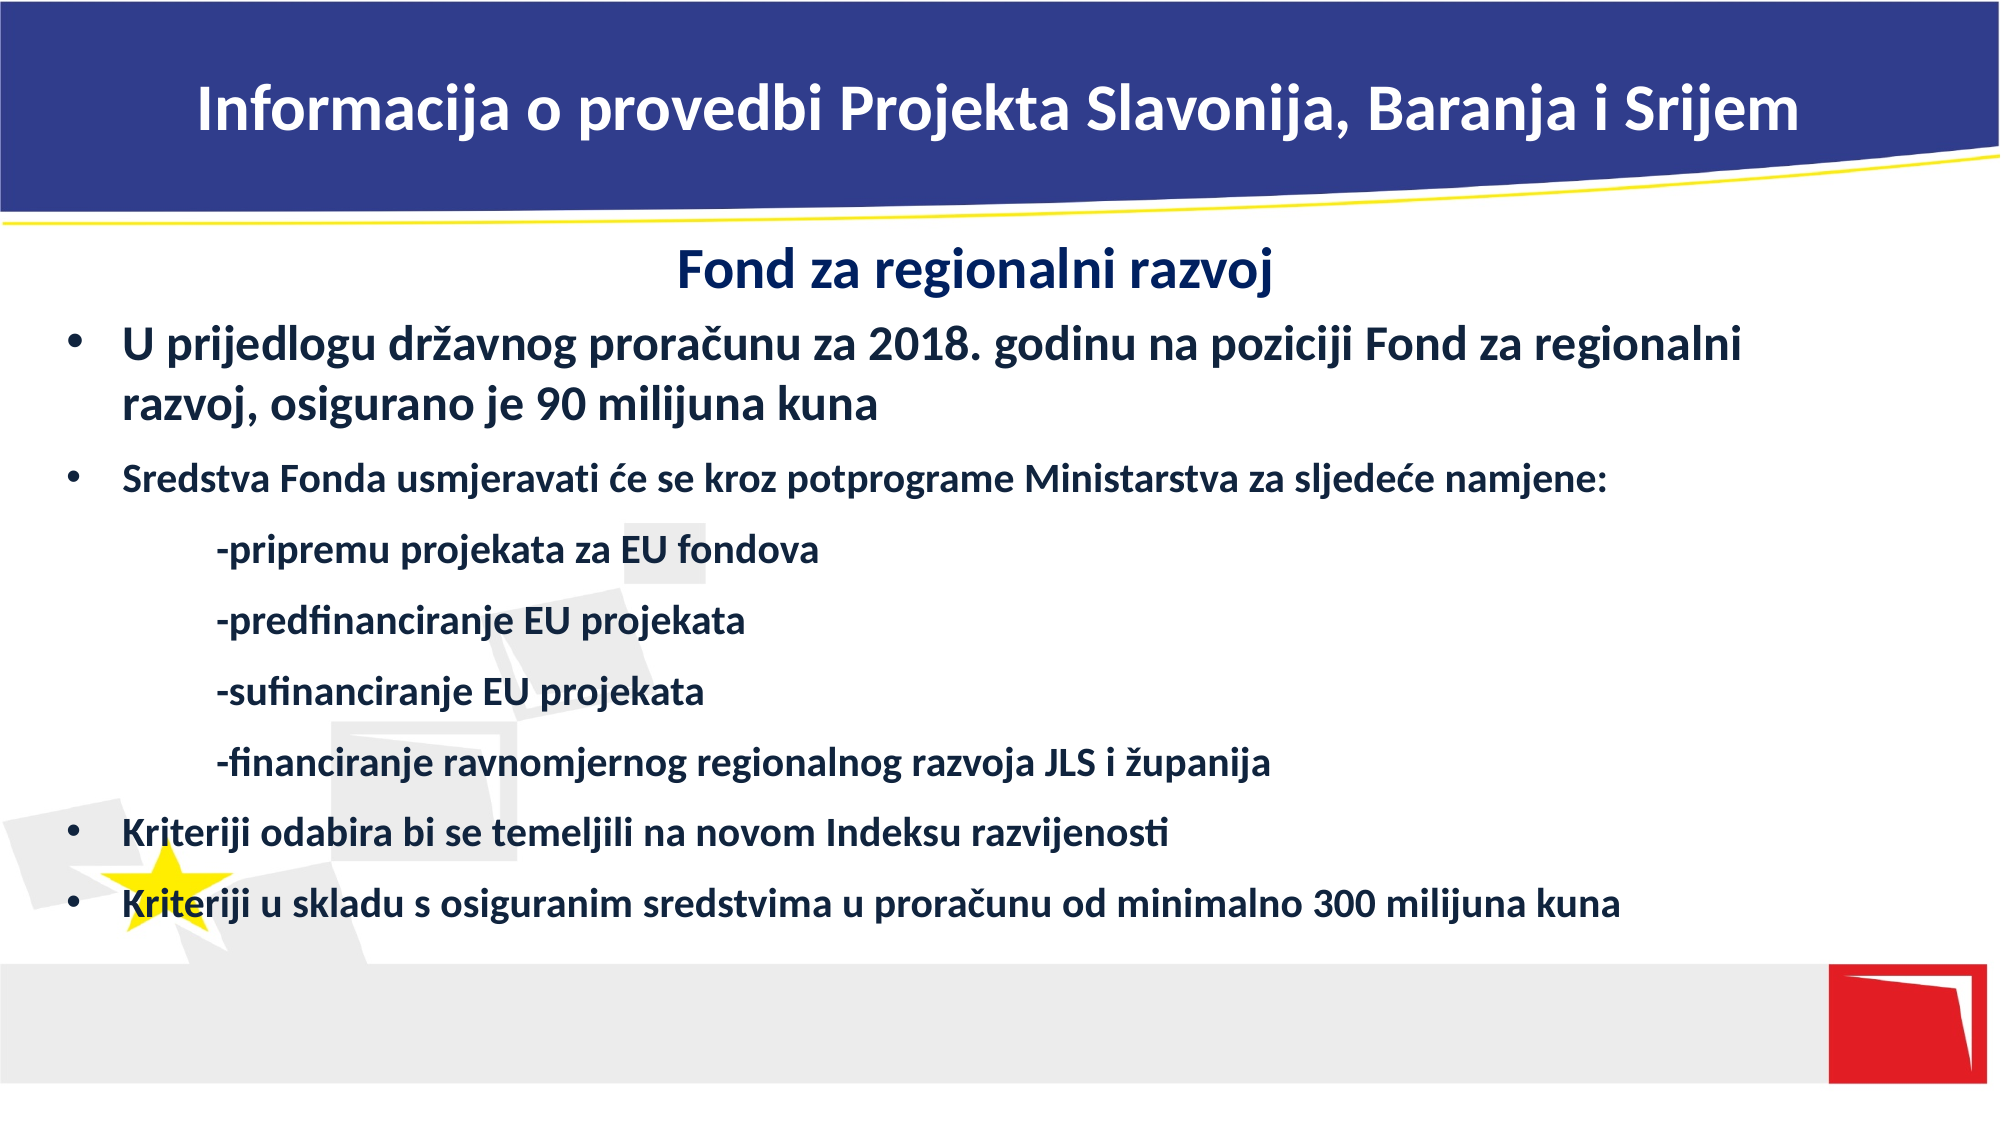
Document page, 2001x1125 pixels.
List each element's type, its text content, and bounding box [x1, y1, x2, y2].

picture [0, 0, 2001, 1125]
title Informacija o provedbi Projekta Slavonija, Baranja i Srijem [99, 35, 1900, 173]
list Fond za regionalni razvoj U prijedlogu državnog proračunu za 2018. godinu na poziciji Fond za regionalni razvoj, osigurano je 90 milijuna kuna Sredstva Fonda usmjeravati će se kroz potprograme Ministarstva za sljedeće namjene: -pripremu projekata za EU fondova -predfinanciranje EU projekata -sufinanciranje EU projekata -financiranje ravnomjernog regionalnog razvoja JLS i županija Kriteriji odabira bi se temeljili na novom Indeksu razvijenosti Kriteriji u skladu s osiguranim sredstvima u proračunu od minimalno 300 milijuna kuna [51, 222, 1900, 1125]
